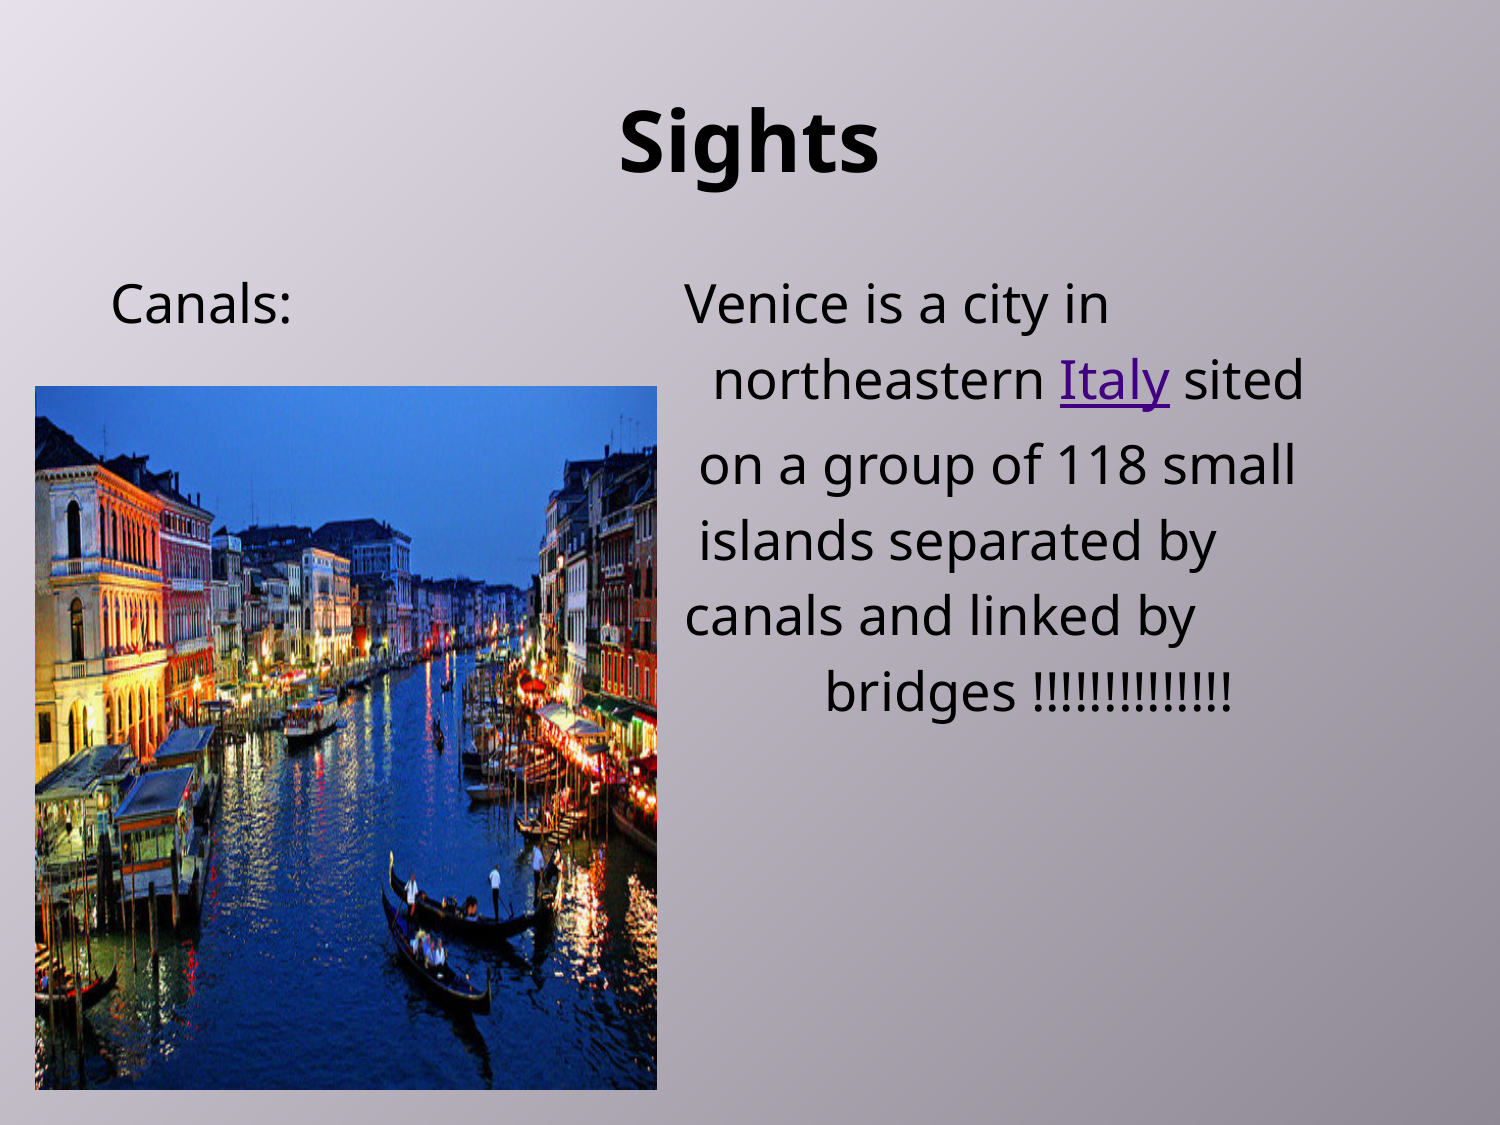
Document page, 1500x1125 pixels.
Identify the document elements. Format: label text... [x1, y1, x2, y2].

list Canals: Venice is a city in northeastern Italy sited on a group of 118 small islands separated by canals and linked by bridges !!!!!!!!!!!!!! [75, 262, 1425, 1035]
picture [34, 386, 657, 1090]
title Sights [75, 45, 1425, 233]
